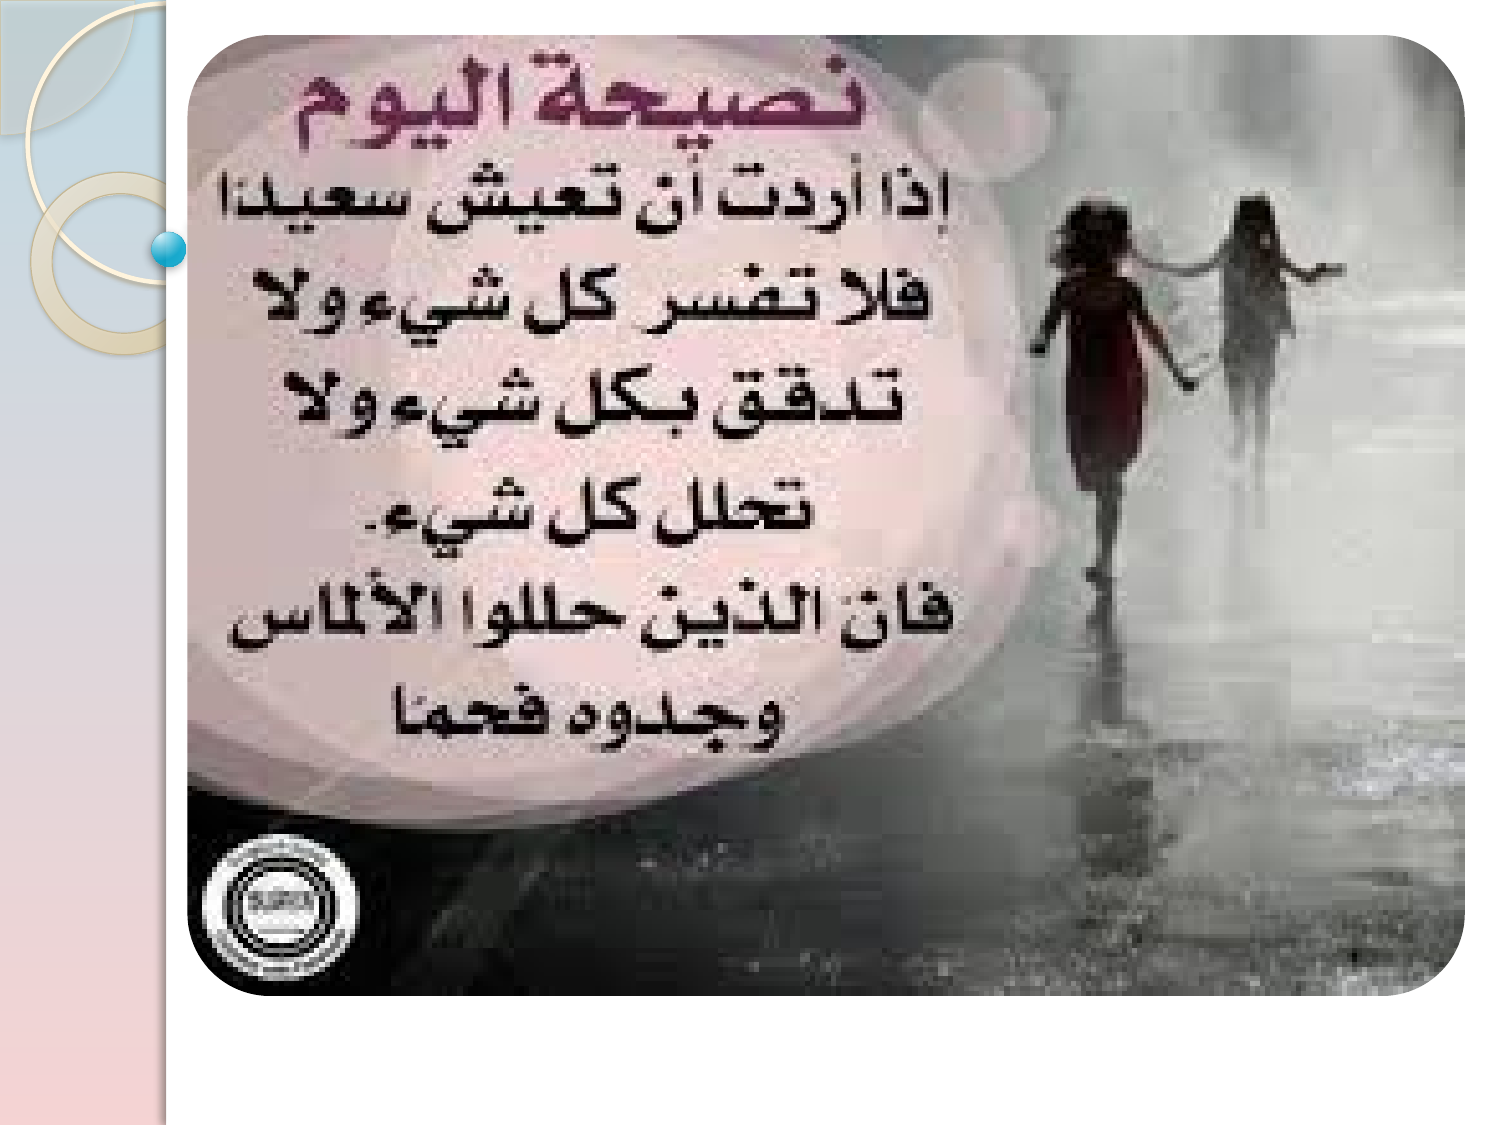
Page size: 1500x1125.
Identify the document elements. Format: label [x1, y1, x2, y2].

picture [187, 34, 1466, 997]
